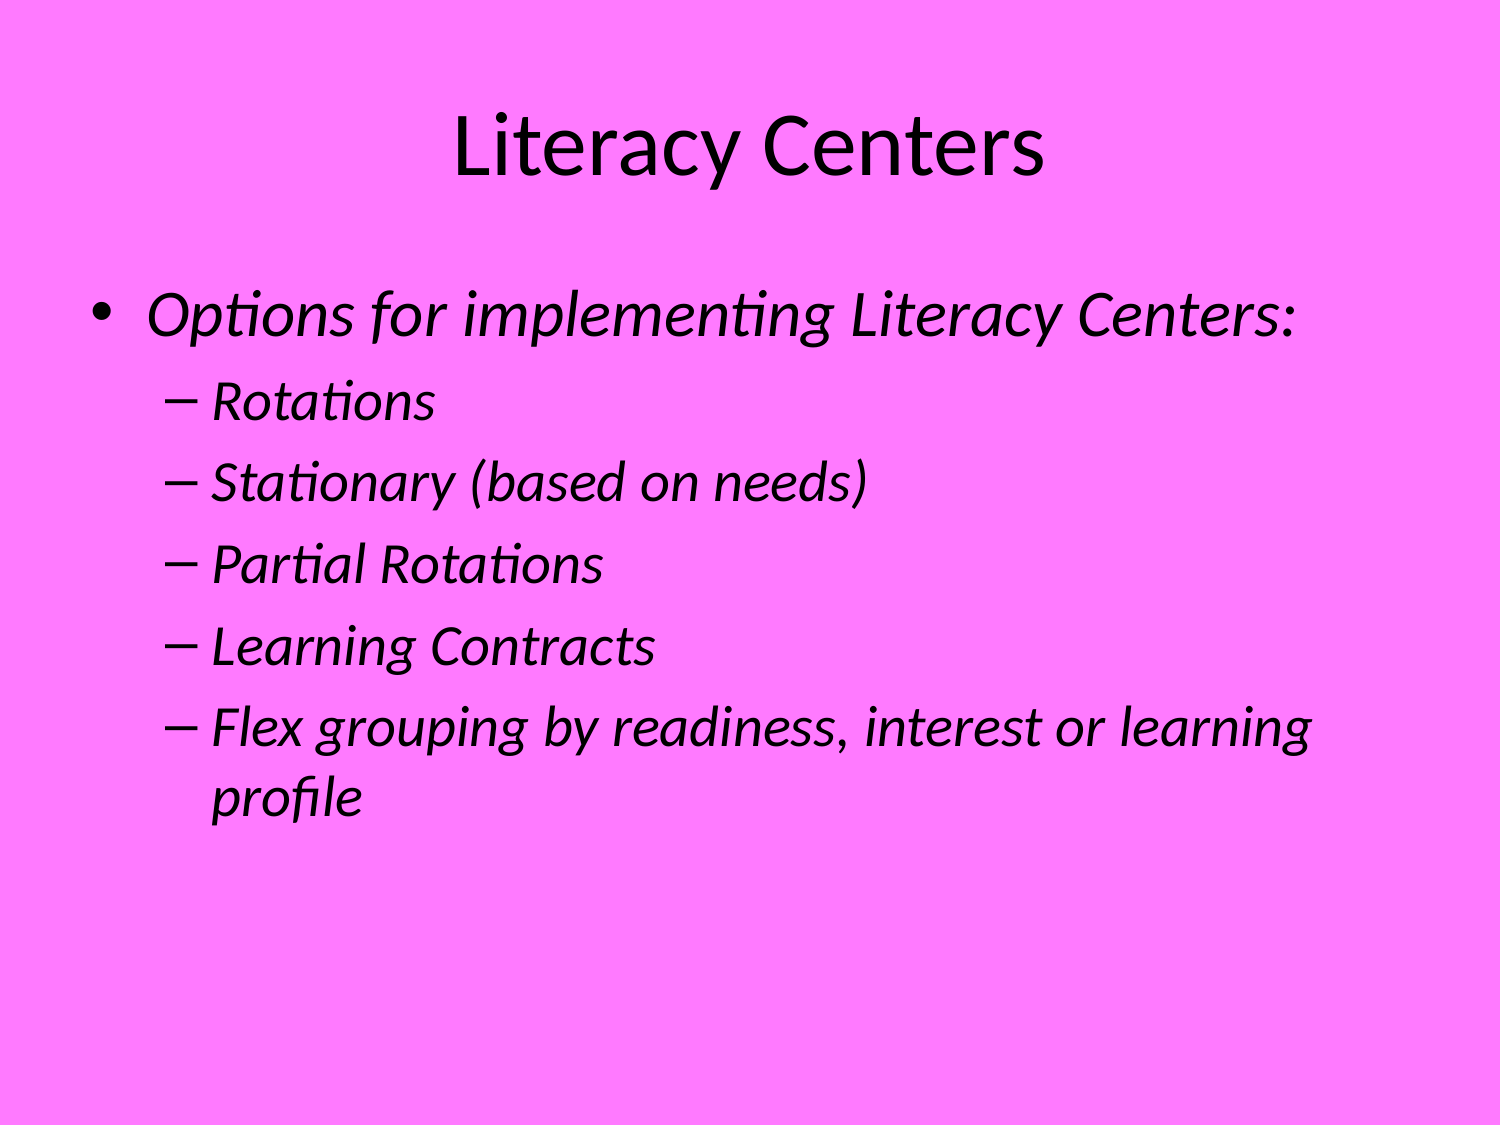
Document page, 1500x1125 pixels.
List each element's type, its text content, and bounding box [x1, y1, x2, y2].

list Options for implementing Literacy Centers: Rotations Stationary (based on needs) Partial Rotations Learning Contracts Flex grouping by readiness, interest or learning profile [75, 262, 1425, 1005]
title Literacy Centers [75, 45, 1425, 233]
